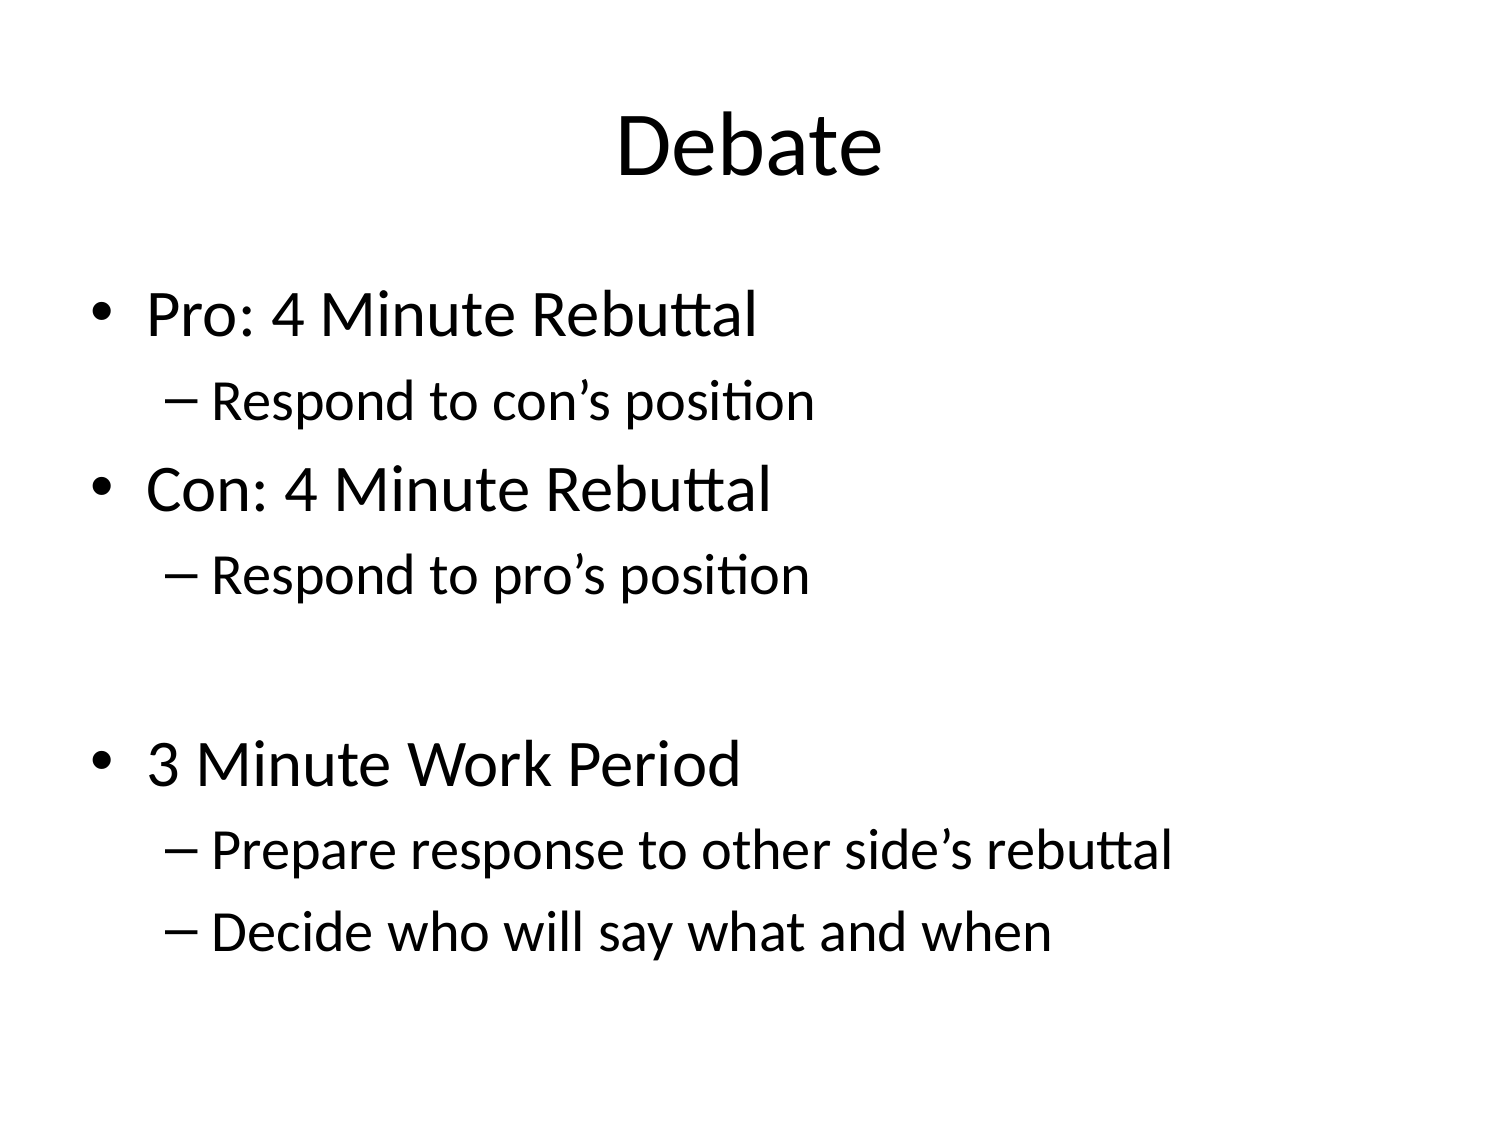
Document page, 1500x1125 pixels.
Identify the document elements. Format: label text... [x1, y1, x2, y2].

title Debate [75, 45, 1425, 233]
list Pro: 4 Minute Rebuttal Respond to con’s position Con: 4 Minute Rebuttal Respond to pro’s position 3 Minute Work Period Prepare response to other side’s rebuttal Decide who will say what and when [75, 262, 1425, 1005]
